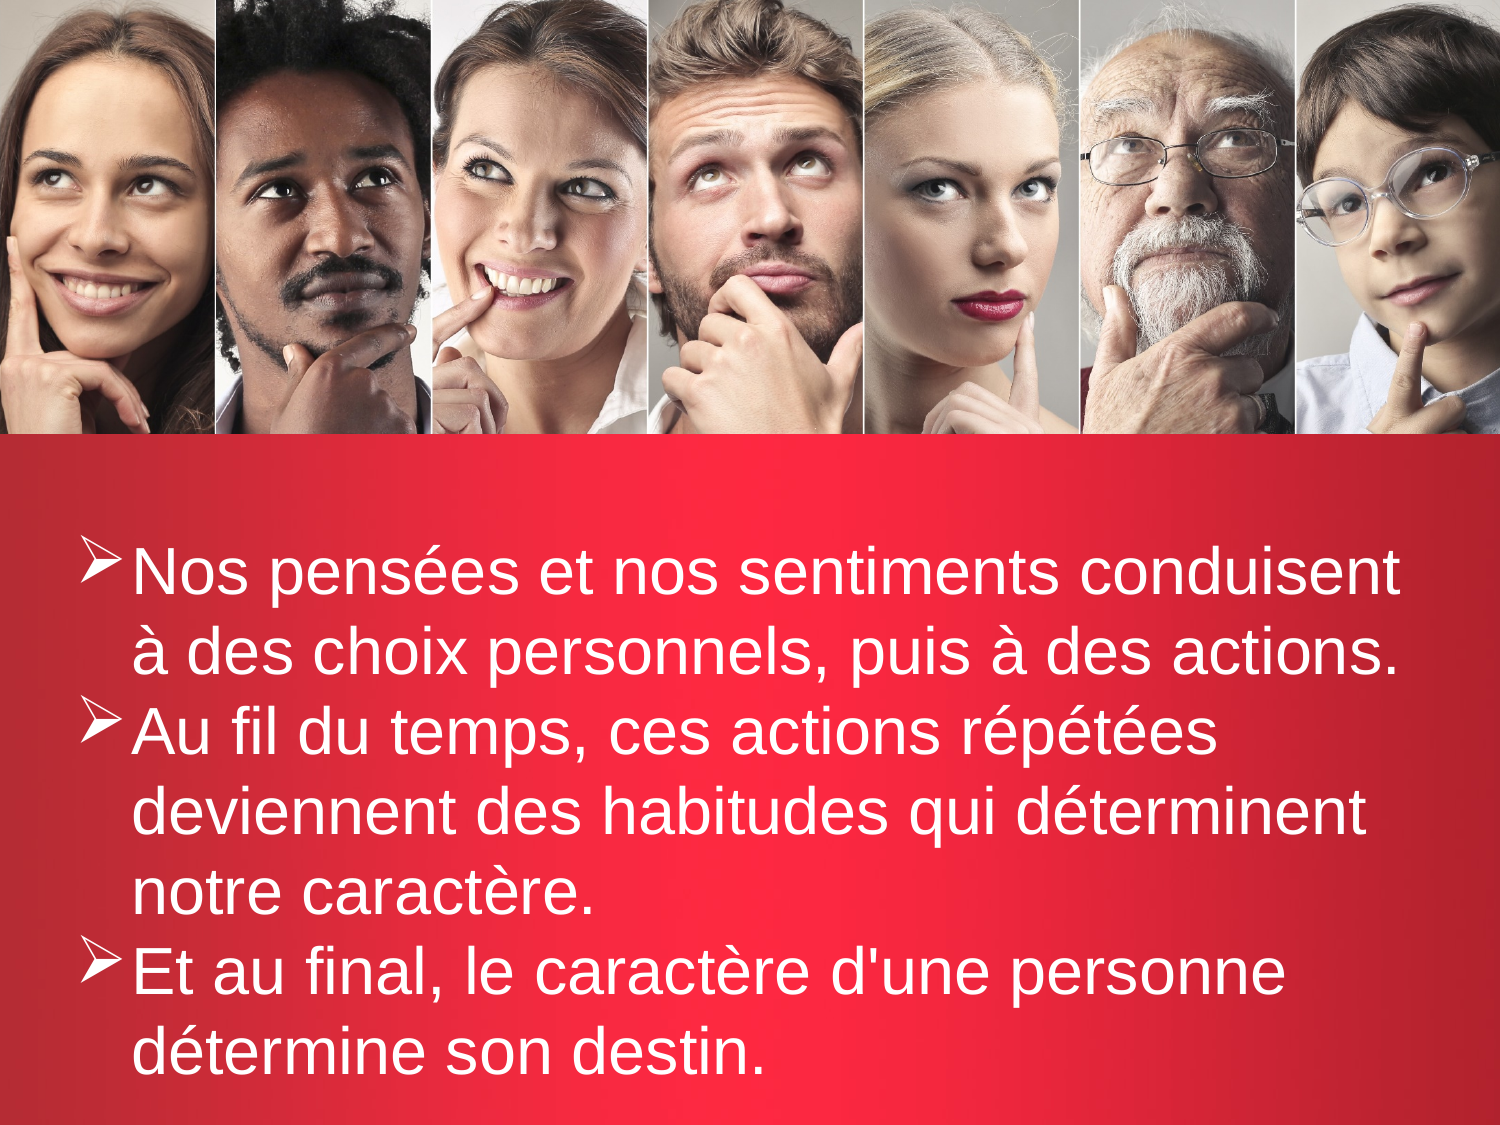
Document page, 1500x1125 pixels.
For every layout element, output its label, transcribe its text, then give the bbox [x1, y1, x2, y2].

picture [0, 0, 1500, 1125]
text_box Nos pensées et nos sentiments conduisent à des choix personnels, puis à des actions. Au fil du temps, ces actions répétées deviennent des habitudes qui déterminent notre caractère. Et au final, le caractère d'une personne détermine son destin. [60, 520, 1469, 1096]
